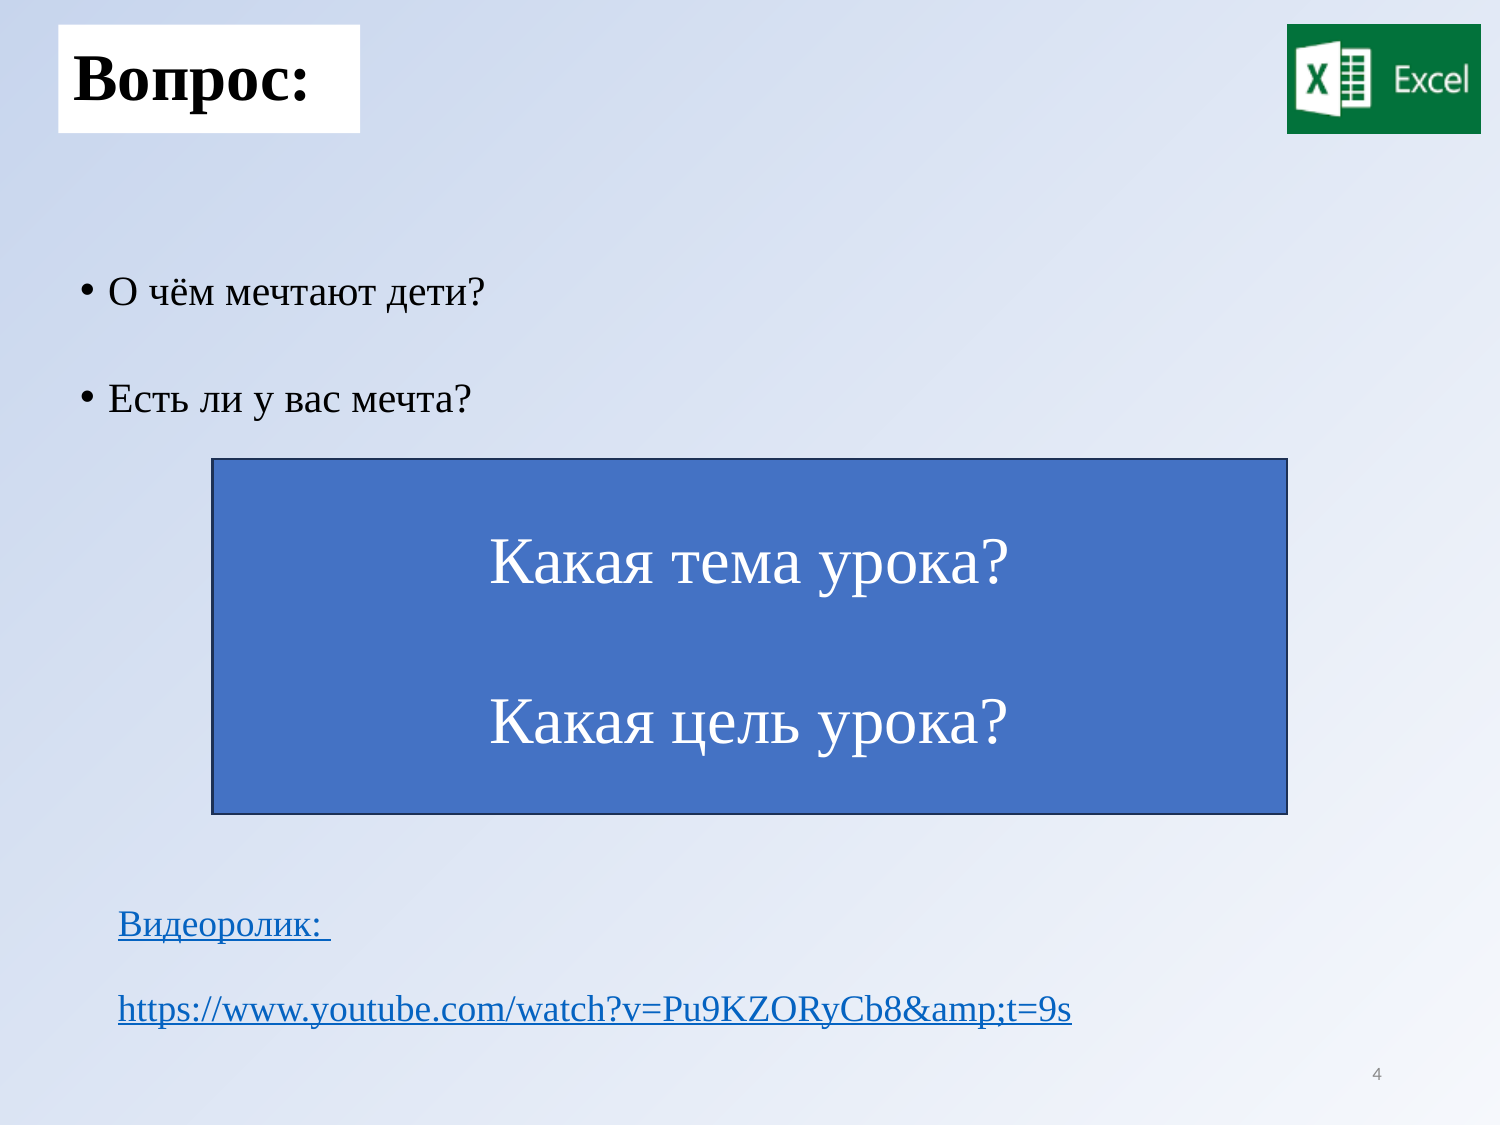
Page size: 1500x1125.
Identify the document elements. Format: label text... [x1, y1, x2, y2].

text_box Какая тема урока? Какая цель урока? [211, 458, 1288, 815]
picture [1287, 24, 1481, 134]
title Вопрос: [58, 24, 361, 134]
list О чём мечтают дети? Есть ли у вас мечта? [65, 231, 1359, 436]
slide_number 4 [1059, 1042, 1397, 1103]
text_box Видеоролик: https://www.youtube.com/watch?v=Pu9KZORyCb8&amp;t=9s [103, 869, 1356, 1036]
